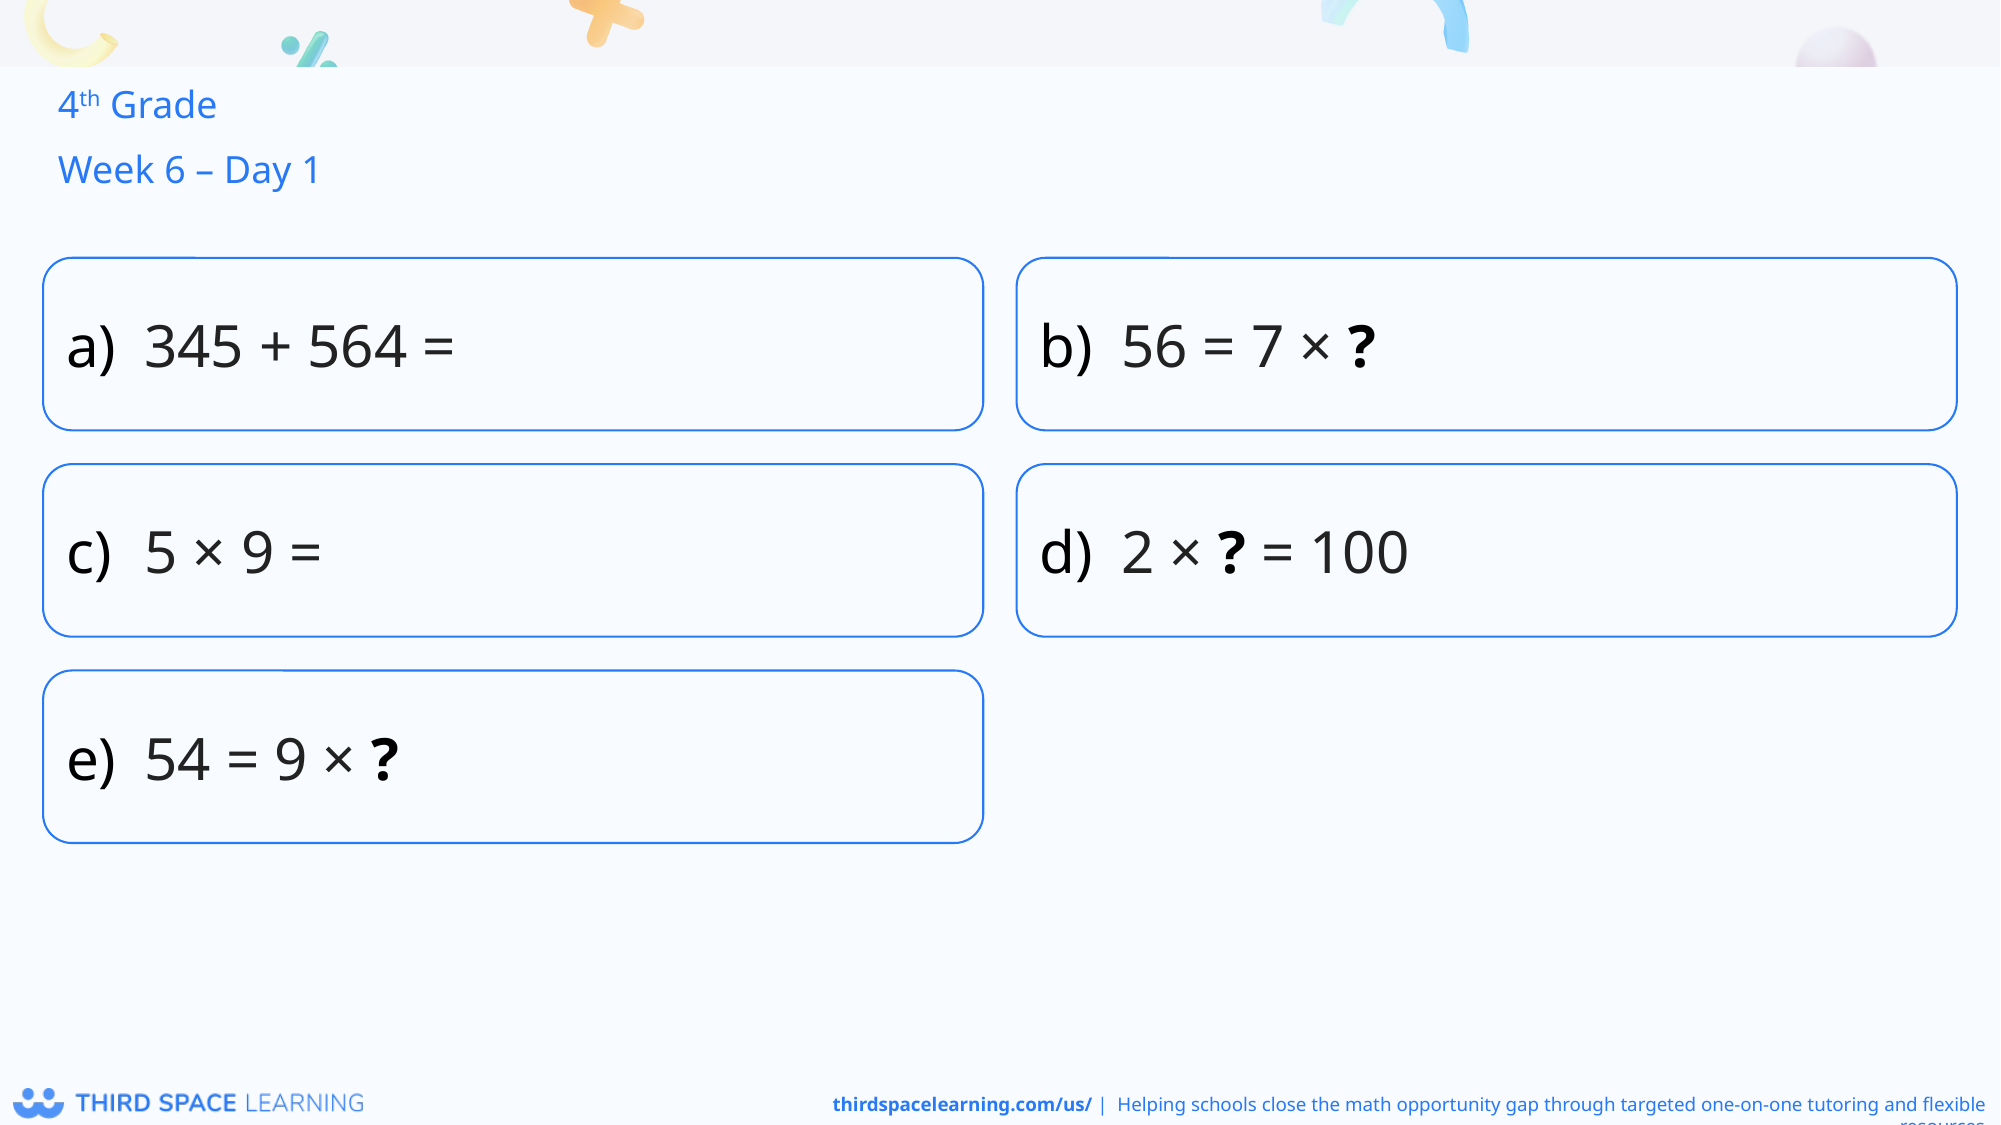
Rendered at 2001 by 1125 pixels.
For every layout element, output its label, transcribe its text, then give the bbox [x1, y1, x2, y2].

list 345 + 564 = [129, 272, 962, 416]
picture [0, 0, 2000, 67]
picture [13, 1088, 365, 1119]
text_box 4th Grade Week 6 – Day 1 [43, 73, 509, 212]
list 5 × 9 = [129, 478, 962, 623]
list 2 × ? = 100 [1106, 478, 1939, 623]
list 54 = 9 × ? [129, 684, 962, 829]
list 56 = 7 × ? [1106, 272, 1939, 416]
